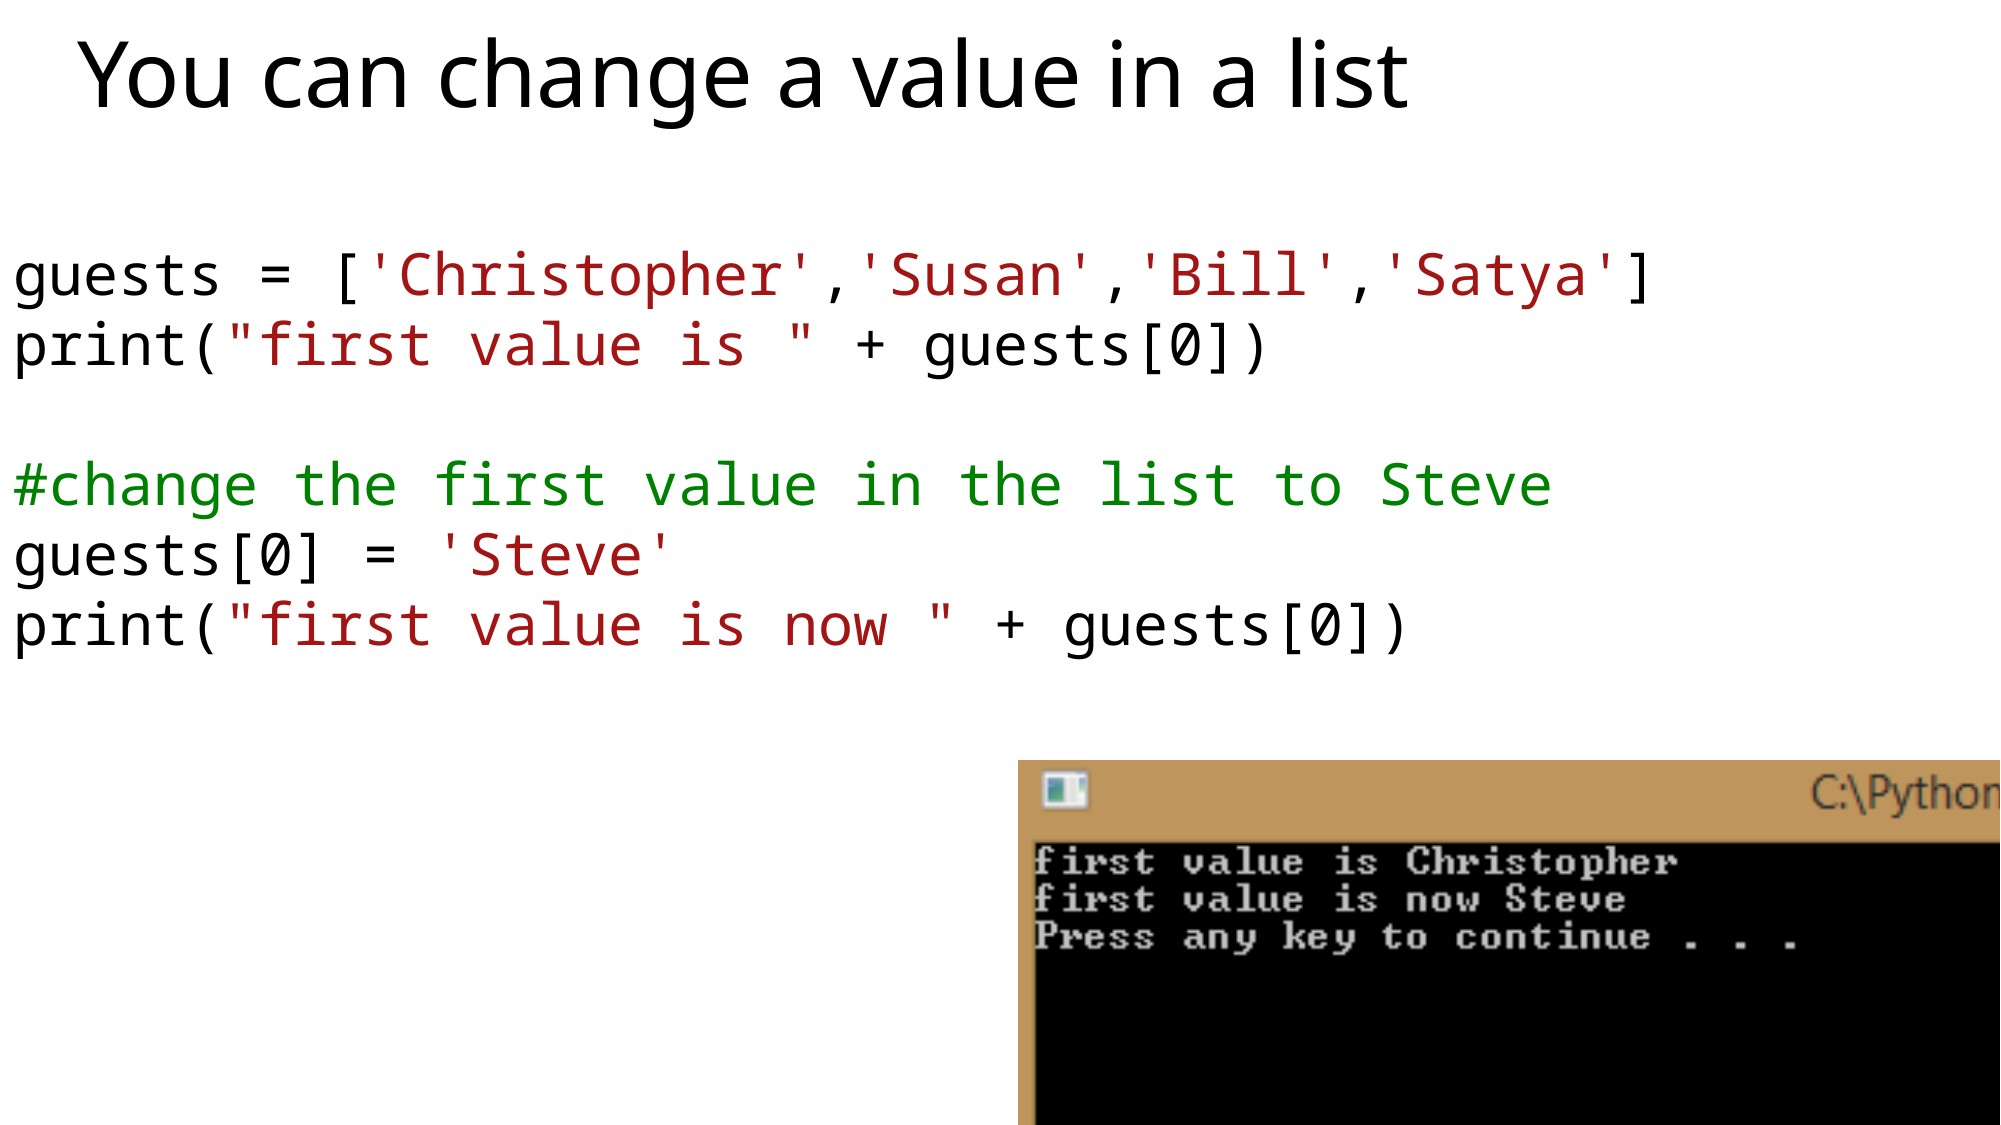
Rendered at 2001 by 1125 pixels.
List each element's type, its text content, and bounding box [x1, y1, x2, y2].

text_box guests = ['Christopher','Susan','Bill','Satya'] print("first value is " + guests[0]) #change the first value in the list to Steve guests[0] = 'Steve' print("first value is now " + guests[0]) [0, 229, 1709, 665]
title You can change a value in a list [62, 29, 1953, 205]
picture [1018, 760, 2000, 1125]
